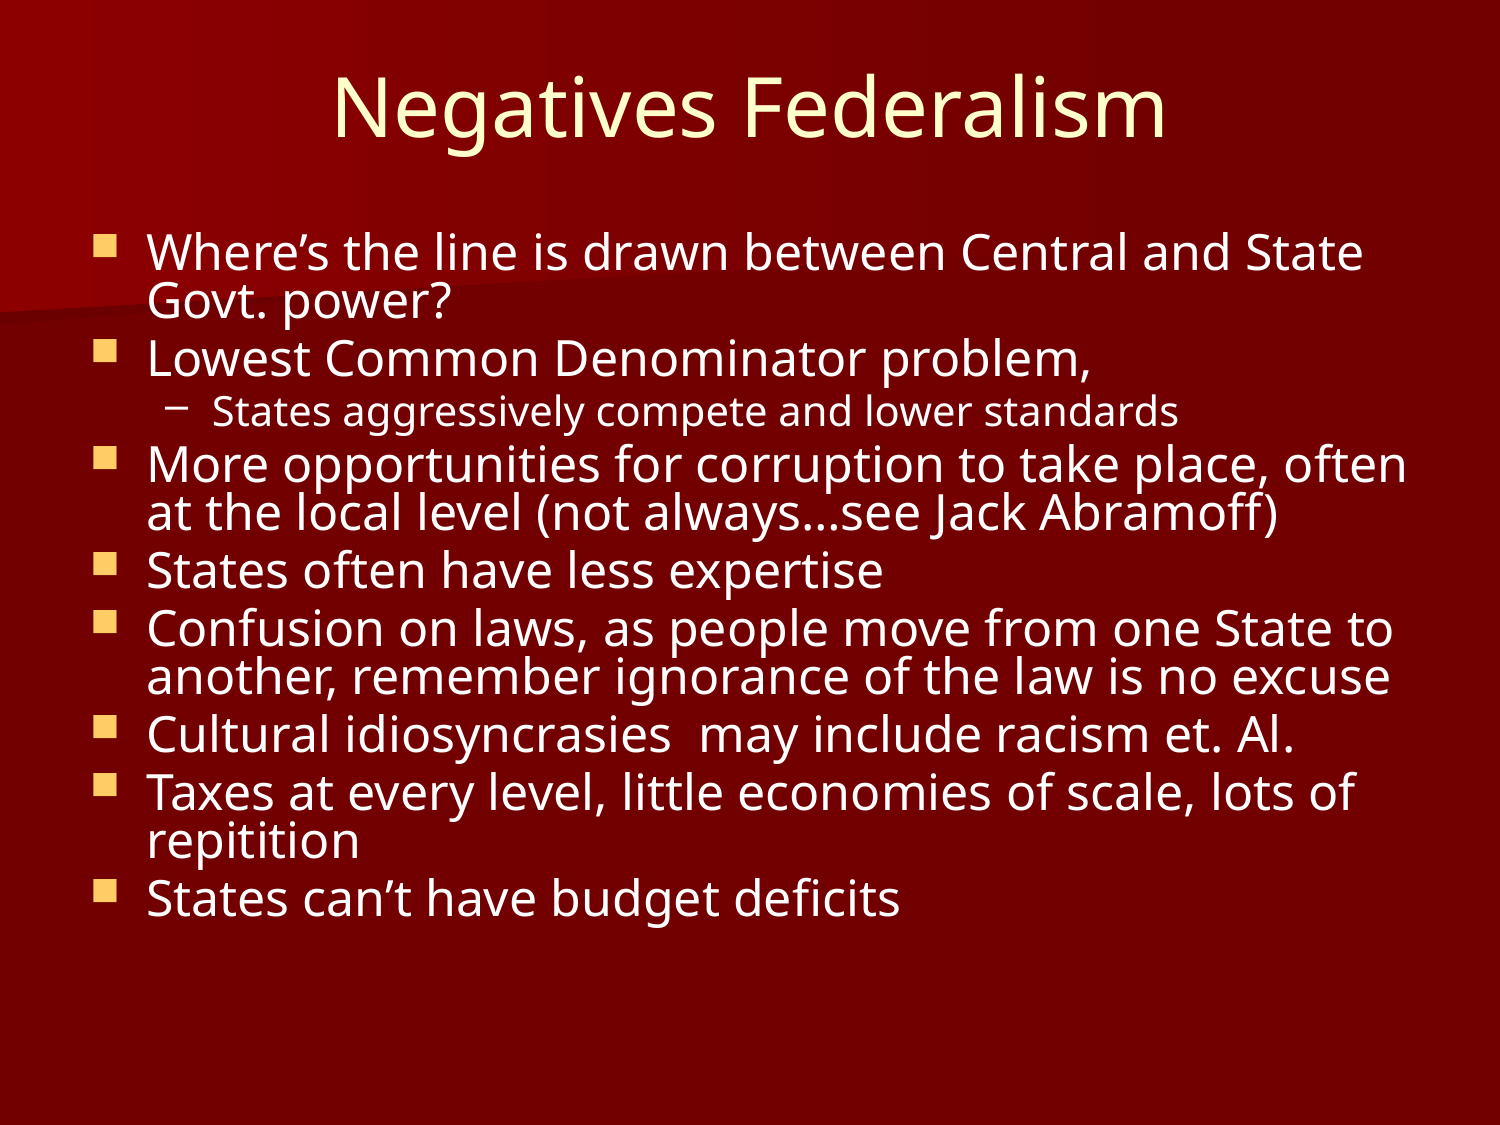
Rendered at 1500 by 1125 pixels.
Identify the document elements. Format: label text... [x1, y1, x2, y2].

title Negatives Federalism [74, 44, 1426, 163]
list Where’s the line is drawn between Central and State Govt. power? Lowest Common Denominator problem, States aggressively compete and lower standards More opportunities for corruption to take place, often at the local level (not always…see Jack Abramoff) States often have less expertise Confusion on laws, as people move from one State to another, remember ignorance of the law is no excuse Cultural idiosyncrasies may include racism et. Al. Taxes at every level, little economies of scale, lots of repitition States can’t have budget deficits [74, 224, 1426, 968]
